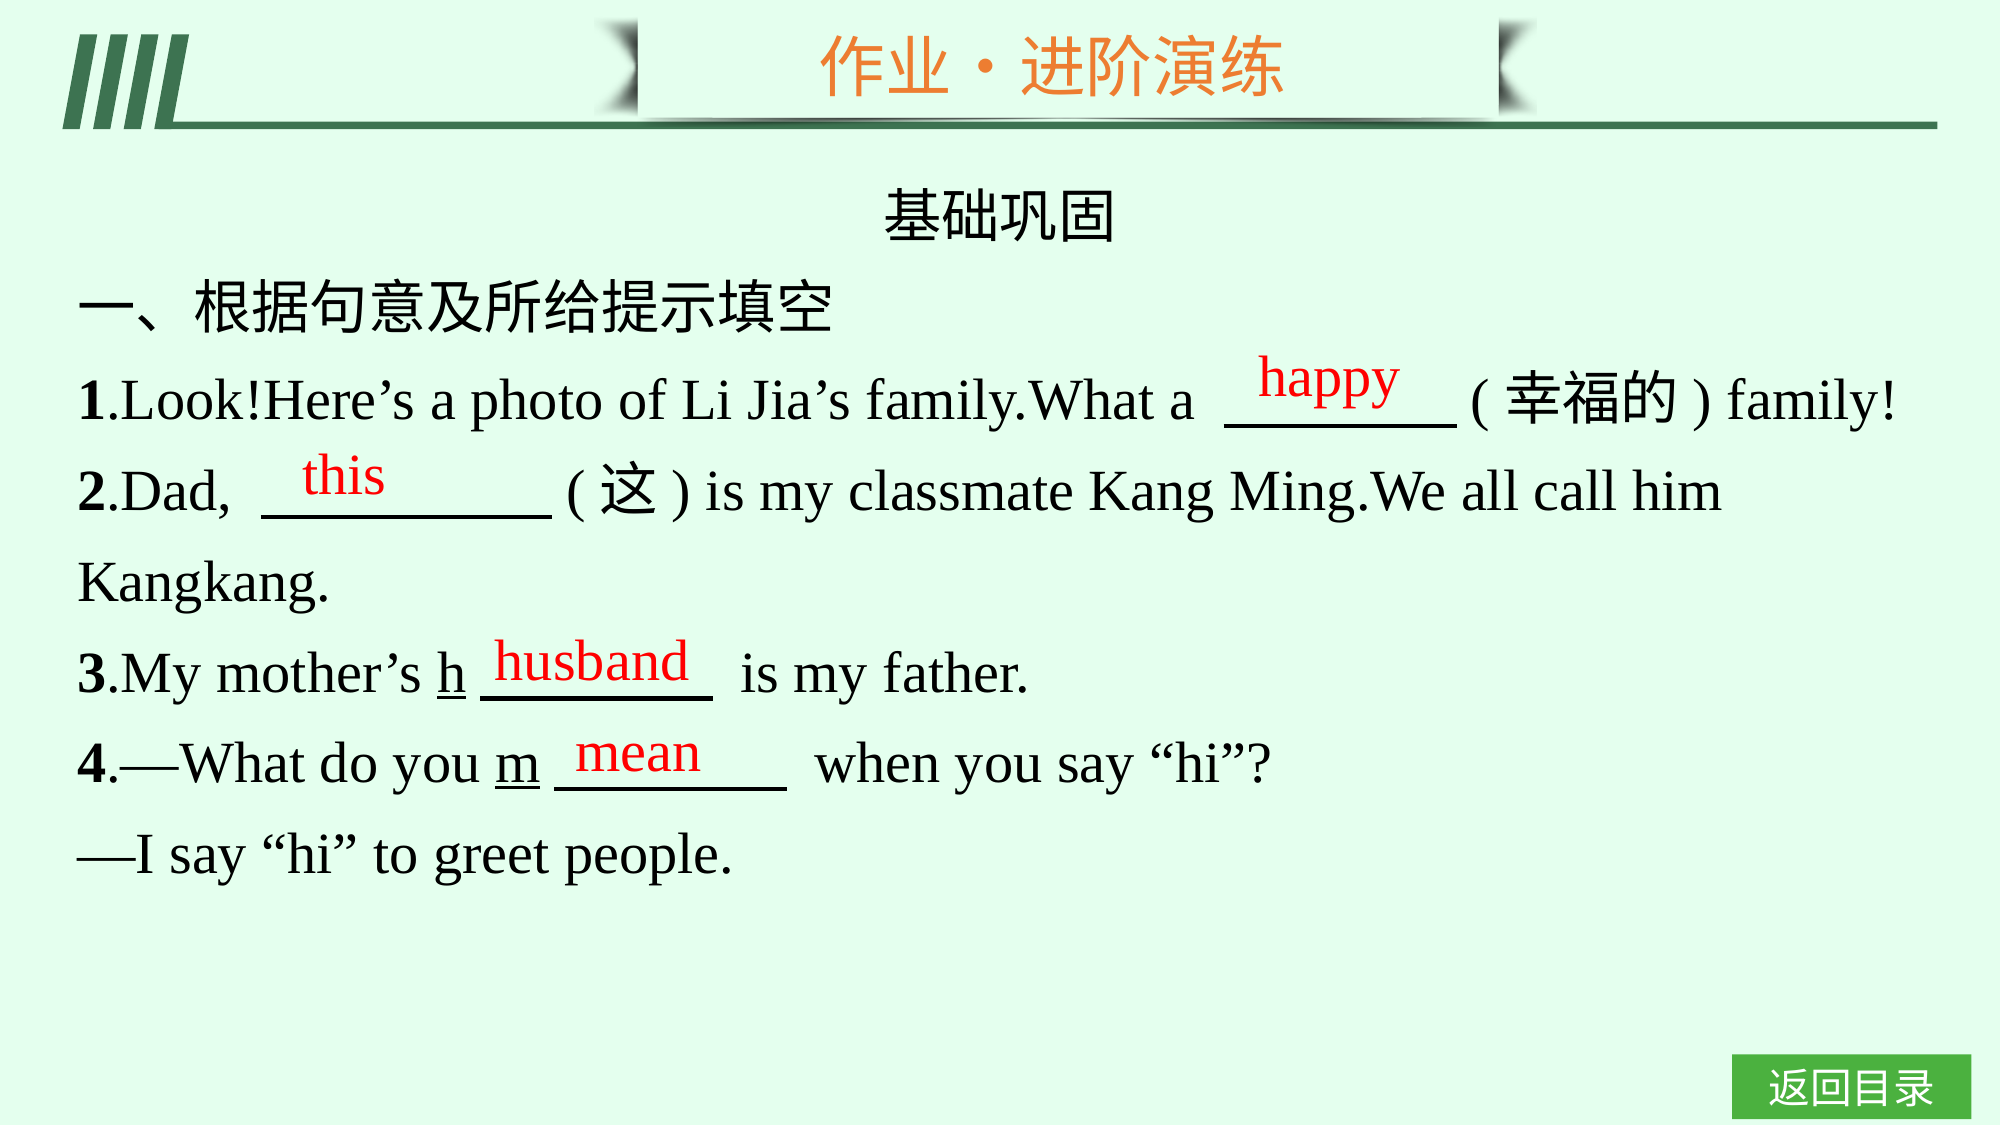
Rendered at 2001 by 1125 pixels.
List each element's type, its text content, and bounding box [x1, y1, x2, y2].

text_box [594, 16, 1537, 127]
text_box happy [1243, 331, 1417, 416]
text_box mean [560, 705, 717, 791]
text_box 基础巩固 一、根据句意及所给提示填空 1.Look!Here’s a photo of Li Jia’s family.What a (幸福的) family! 2.Dad, (这) is my classmate Kang Ming.We all call him Kangkang. 3.My mother’s h is my father. 4.—What do you m when you say “hi”? —I say “hi” to greet people. [62, 150, 1938, 893]
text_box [62, 34, 1938, 130]
text_box husband [480, 614, 705, 699]
text_box this [287, 428, 402, 514]
